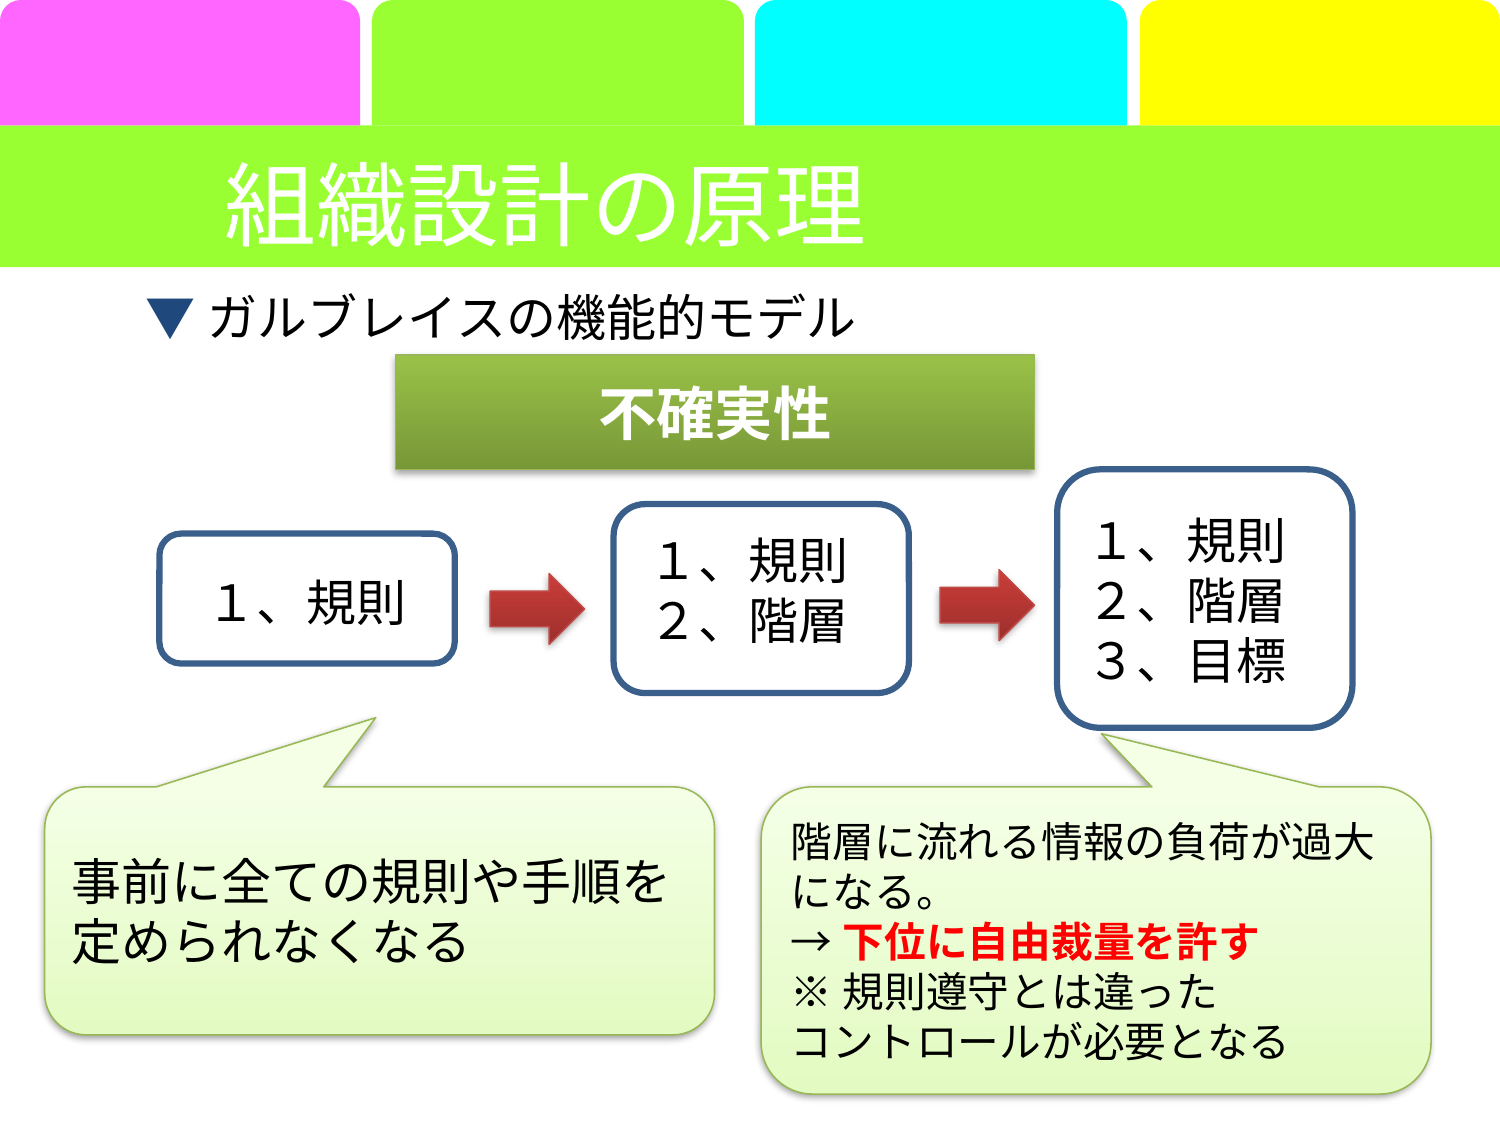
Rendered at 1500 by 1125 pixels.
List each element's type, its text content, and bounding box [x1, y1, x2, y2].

text_box 事前に全ての規則や手順を定められなくなる [43, 736, 716, 1036]
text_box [159, 469, 1353, 729]
text_box 階層に流れる情報の負荷が過大になる。 →下位に自由裁量を許す ※規則遵守とは違った コントロールが必要となる [760, 736, 1432, 1095]
text_box [752, 0, 1129, 128]
text_box [0, 123, 1500, 269]
text_box 組織設計の原理 [209, 140, 882, 266]
text_box [0, 0, 363, 128]
text_box ▼ガルブレイスの機能的モデル [130, 278, 871, 354]
text_box 不確実性 [395, 354, 1035, 467]
text_box [369, 0, 747, 128]
text_box [1137, 0, 1500, 128]
